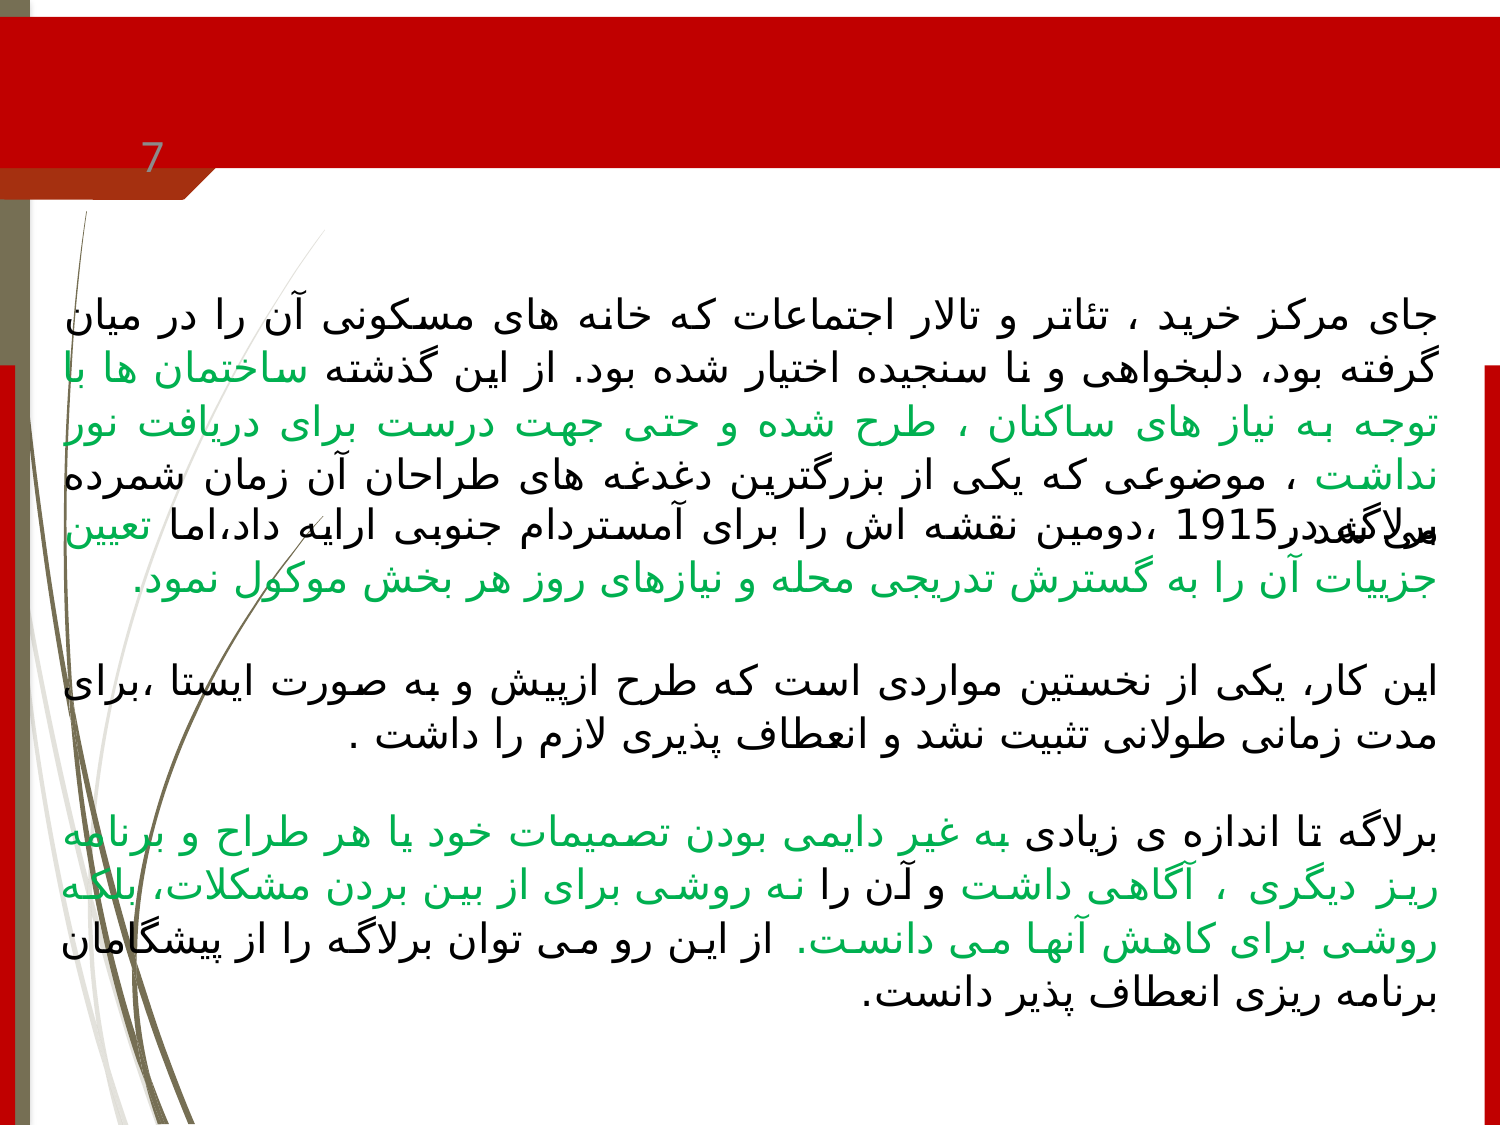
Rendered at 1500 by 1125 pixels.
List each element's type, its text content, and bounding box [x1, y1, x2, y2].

slide_number 7 [83, 129, 180, 190]
text_box برلاگه در1915 ،دومین نقشه اش را برای آمستردام جنوبی ارایه داد،اما تعیین جزییات آن را به گسترش تدریجی محله و نیازهای روز هر بخش موکول نمود. [45, 486, 1455, 609]
text_box [0, 16, 1500, 169]
text_box جای مرکز خرید ، تئاتر و تالار اجتماعات که خانه های مسکونی آن را در میان گرفته بود، دلبخواهی و نا سنجیده اختیار شده بود. از این گذشته ساختمان ها با توجه به نیاز های ساکنان ، طرح شده و حتی جهت درست برای دریافت نور نداشت ، موضوعی که یکی از بزرگترین دغدغه های طراحان آن زمان شمرده می شد . [45, 276, 1455, 486]
text_box برلاگه تا اندازه ی زیادی به غیر دایمی بودن تصمیمات خود یا هر طراح و برنامه ریز دیگری ، آگاهی داشت و آن را نه روشی برای از بین بردن مشکلات، بلکه روشی برای کاهش آنها می دانست. از این رو می توان برلاگه را از پیشگامان برنامه ریزی انعطاف پذیر دانست. [45, 793, 1455, 1023]
text_box این کار، یکی از نخستین مواردی است که طرح ازپیش و به صورت ایستا ،برای مدت زمانی طولانی تثبیت نشد و انعطاف پذیری لازم را داشت . [45, 642, 1455, 765]
text_box [1484, 365, 1500, 1125]
text_box [0, 365, 16, 1125]
